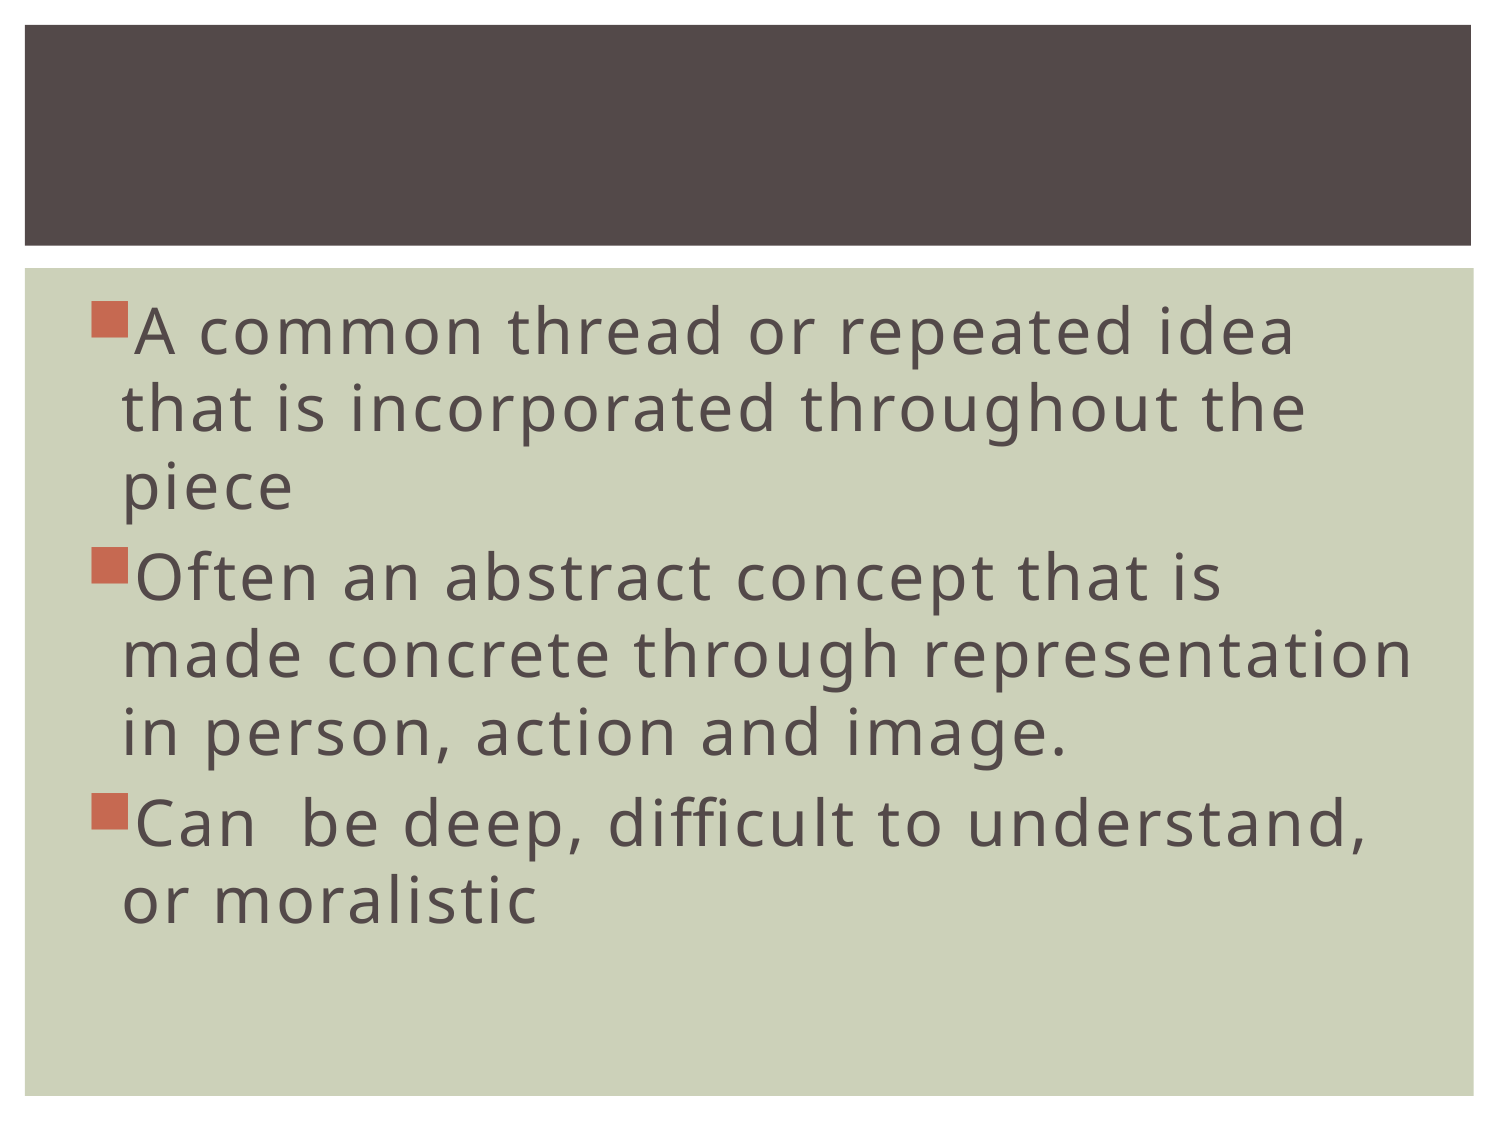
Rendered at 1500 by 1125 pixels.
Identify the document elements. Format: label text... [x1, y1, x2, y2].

list A common thread or repeated idea that is incorporated throughout the piece Often an abstract concept that is made concrete through representation in person, action and image. Can be deep, difficult to understand, or moralistic [62, 281, 1442, 1005]
